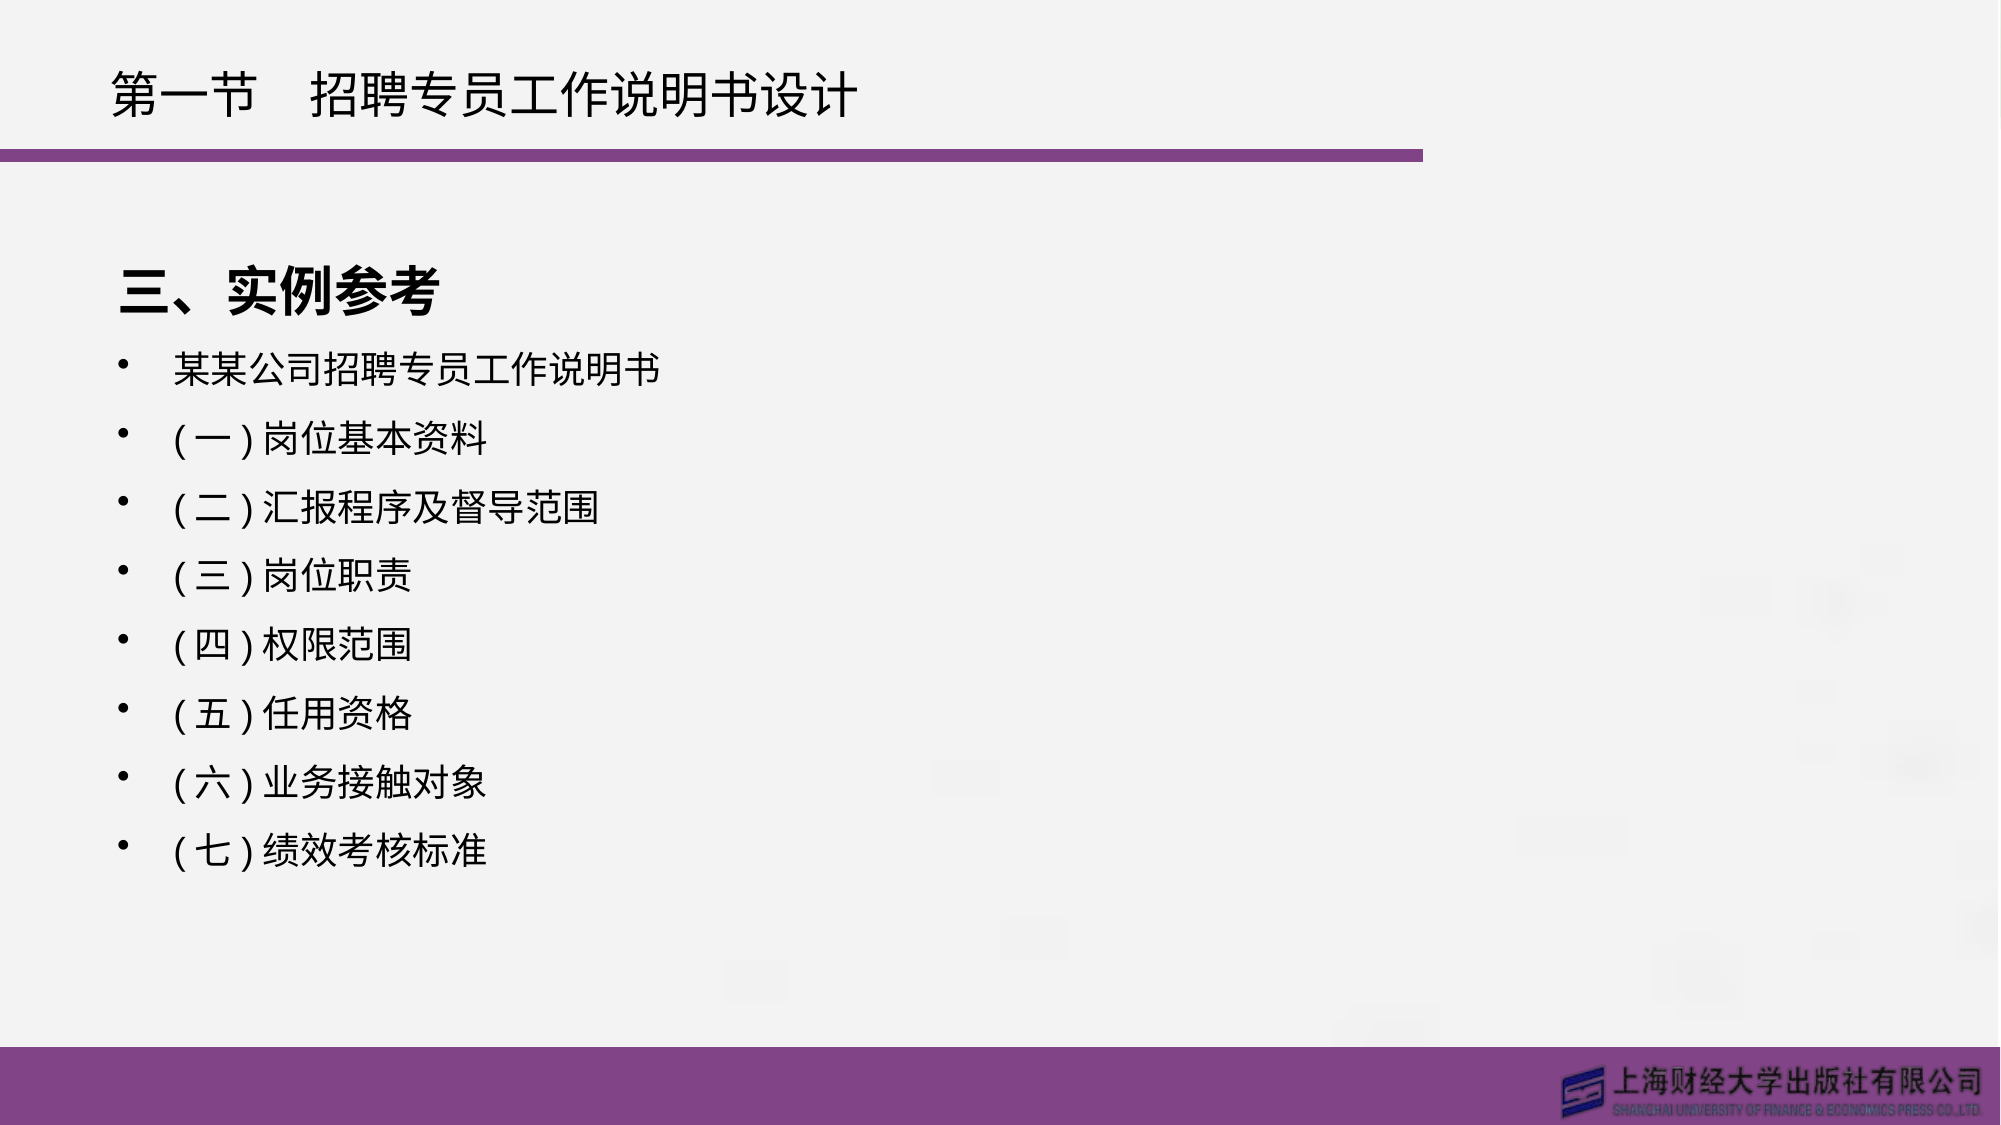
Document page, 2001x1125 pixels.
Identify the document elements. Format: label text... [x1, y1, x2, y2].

list 三、实例参考 某某公司招聘专员工作说明书 (一)岗位基本资料 (二)汇报程序及督导范围 (三)岗位职责 (四)权限范围 (五)任用资格 (六)业务接触对象 (七)绩效考核标准 [102, 233, 1898, 1032]
title 第一节 招聘专员工作说明书设计 [94, 42, 1451, 146]
picture [0, 0, 2001, 1125]
